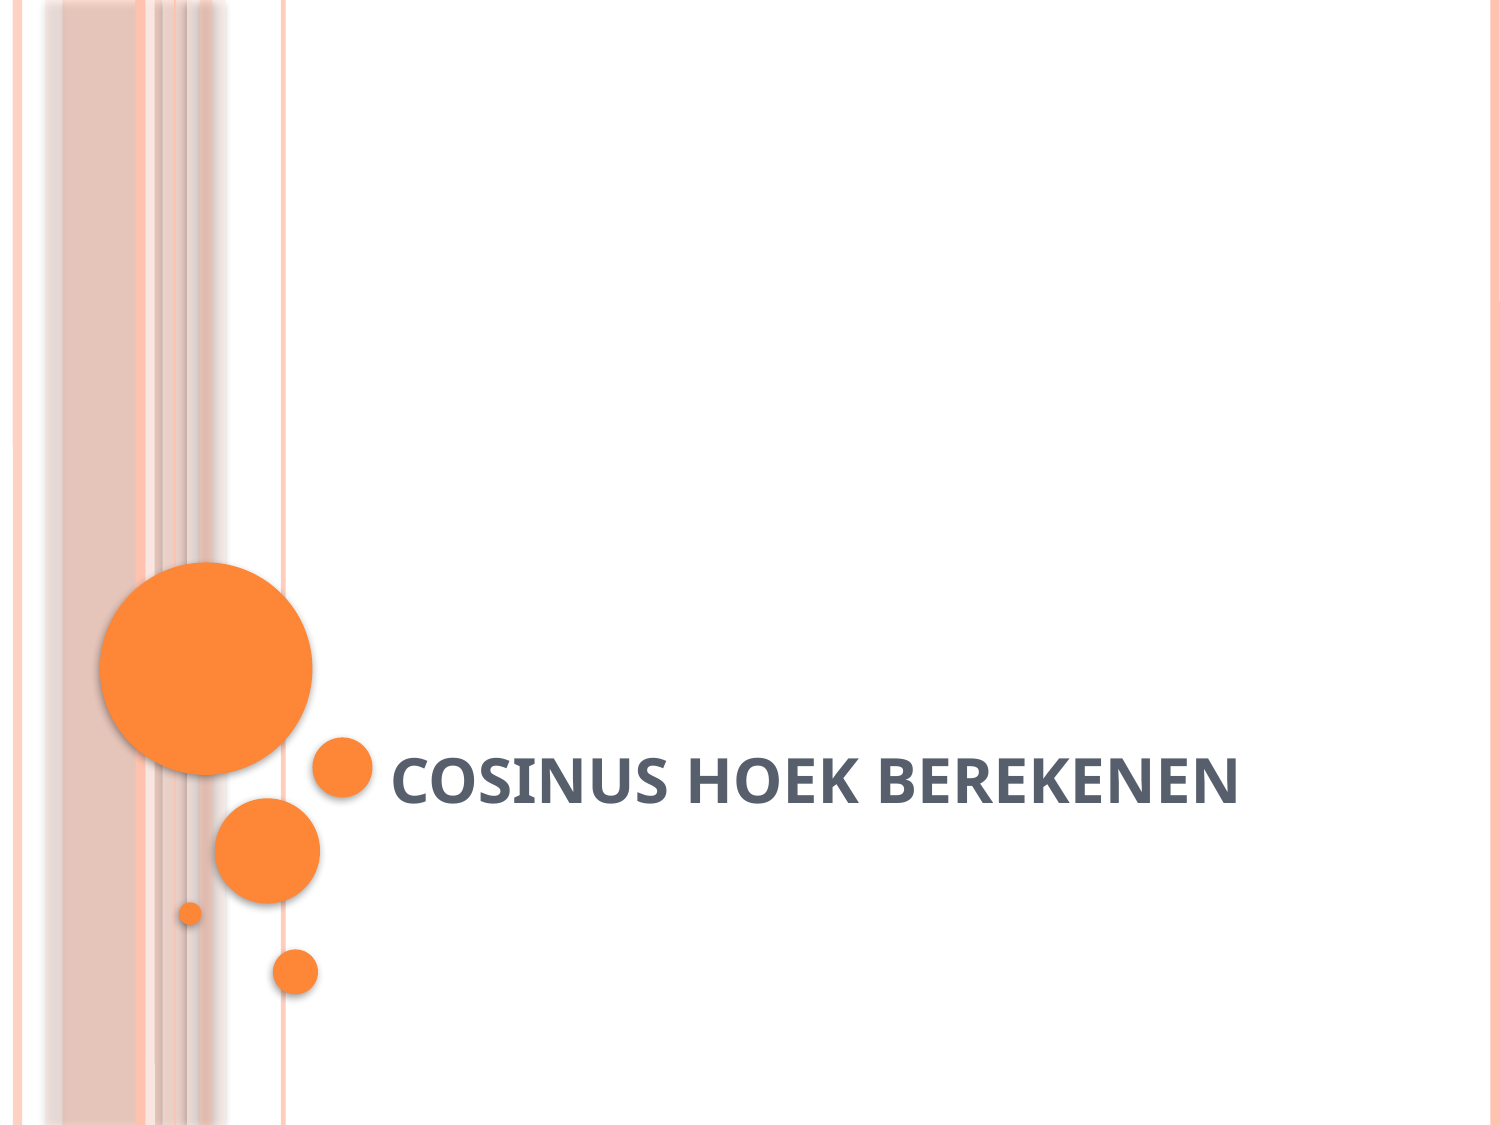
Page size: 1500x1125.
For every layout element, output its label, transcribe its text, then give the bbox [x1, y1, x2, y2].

title Cosinus Hoek berekenen [375, 512, 1388, 824]
